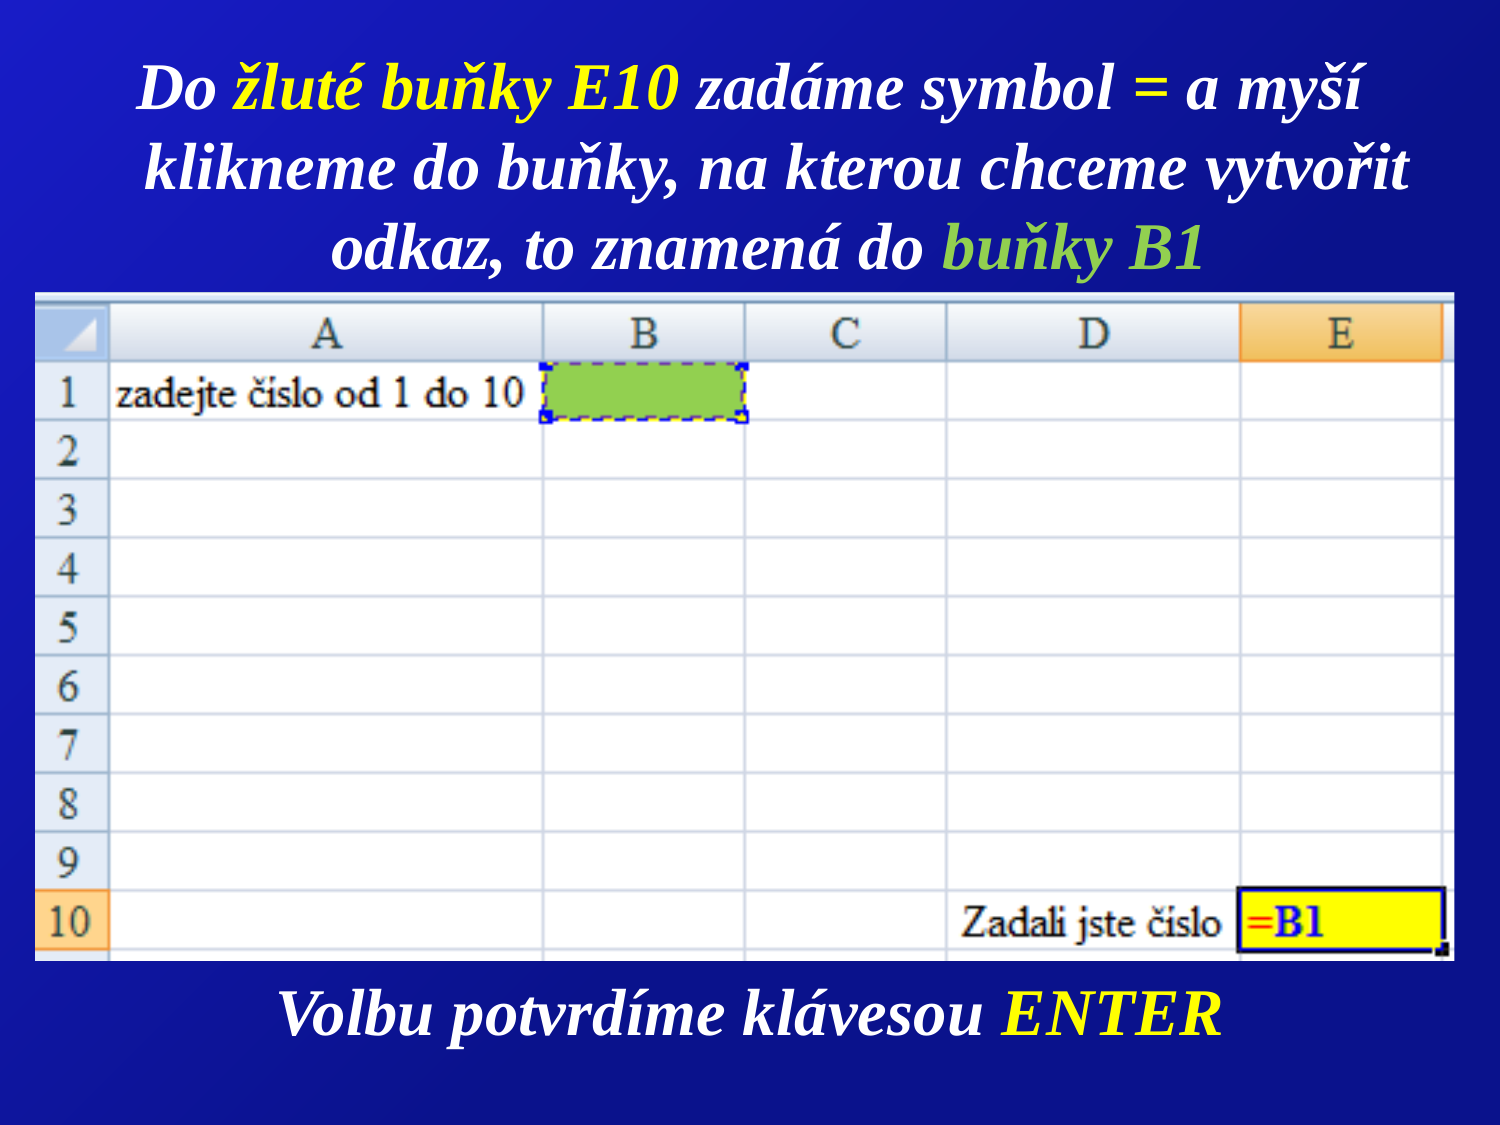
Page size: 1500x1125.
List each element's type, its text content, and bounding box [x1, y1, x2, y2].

text_box Do žluté buňky E10 zadáme symbol = a myší klikneme do buňky, na kterou chceme vytvořit odkaz, to znamená do buňky B1 [0, 35, 1500, 329]
text_box Volbu potvrdíme klávesou ENTER [0, 960, 1500, 1102]
picture [34, 292, 1455, 962]
